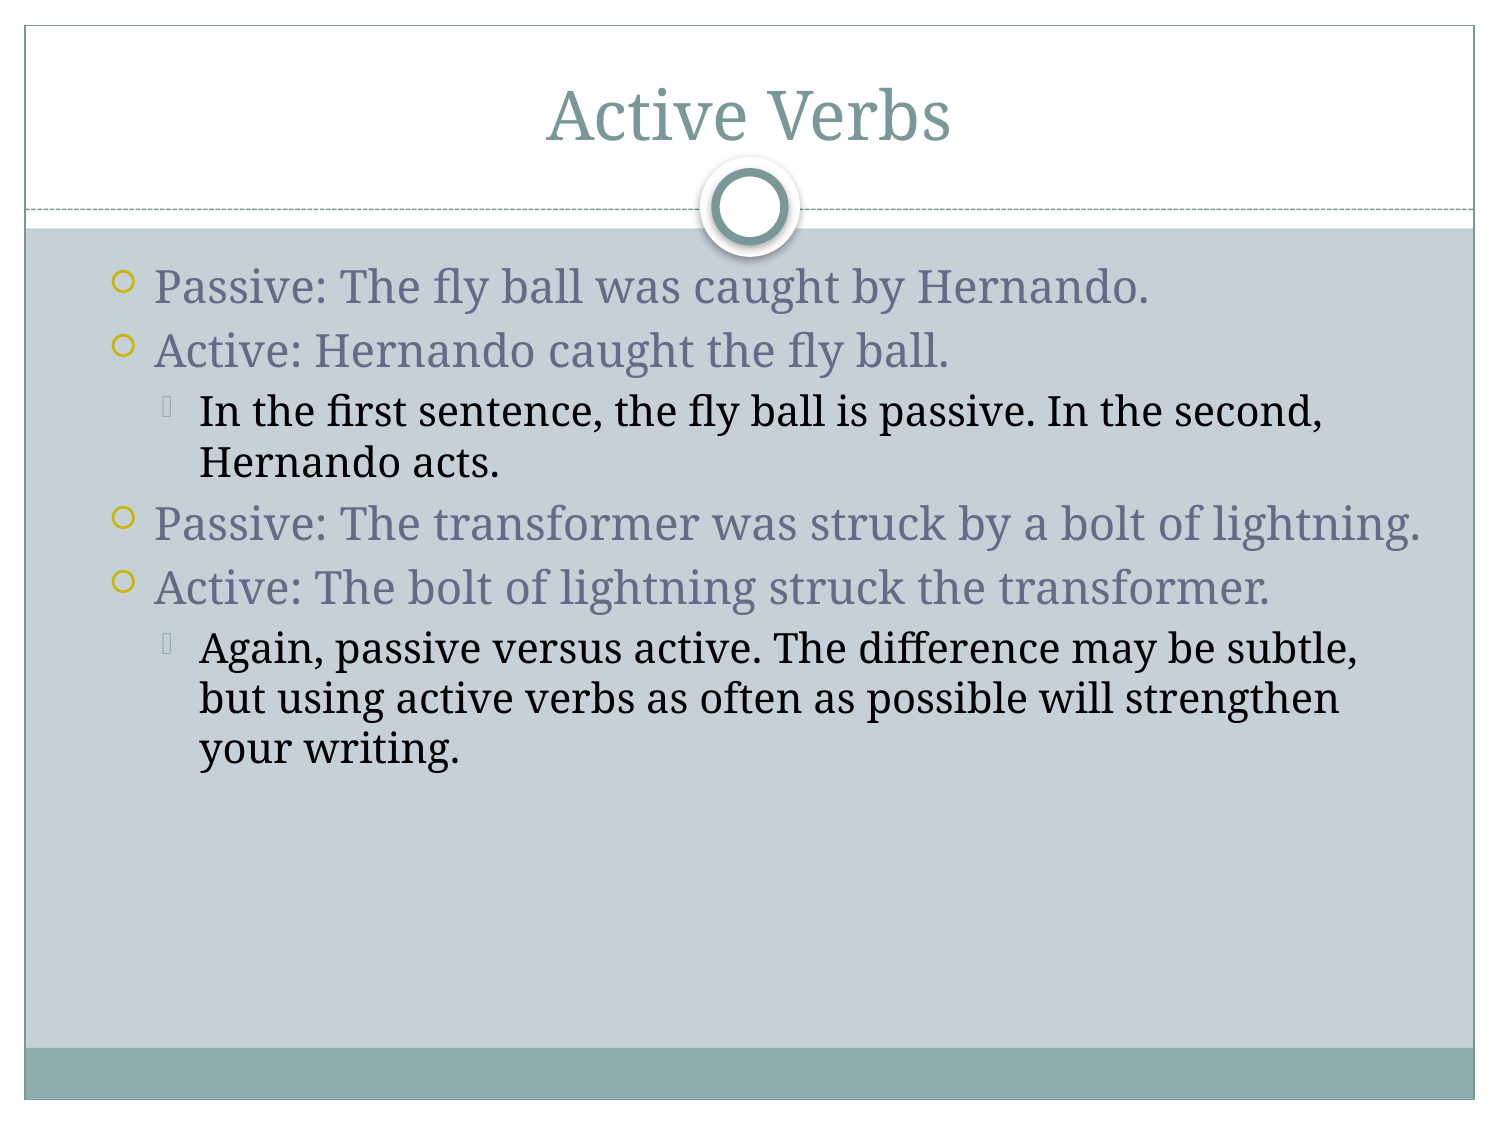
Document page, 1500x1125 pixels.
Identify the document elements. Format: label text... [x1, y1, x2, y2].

list Passive: The fly ball was caught by Hernando. Active: Hernando caught the fly ball. In the first sentence, the fly ball is passive. In the second, Hernando acts. Passive: The transformer was struck by a bolt of lightning. Active: The bolt of lightning struck the transformer. Again, passive versus active. The difference may be subtle, but using active verbs as often as possible will strengthen your writing. [49, 250, 1445, 1001]
title Active Verbs [49, 37, 1450, 162]
